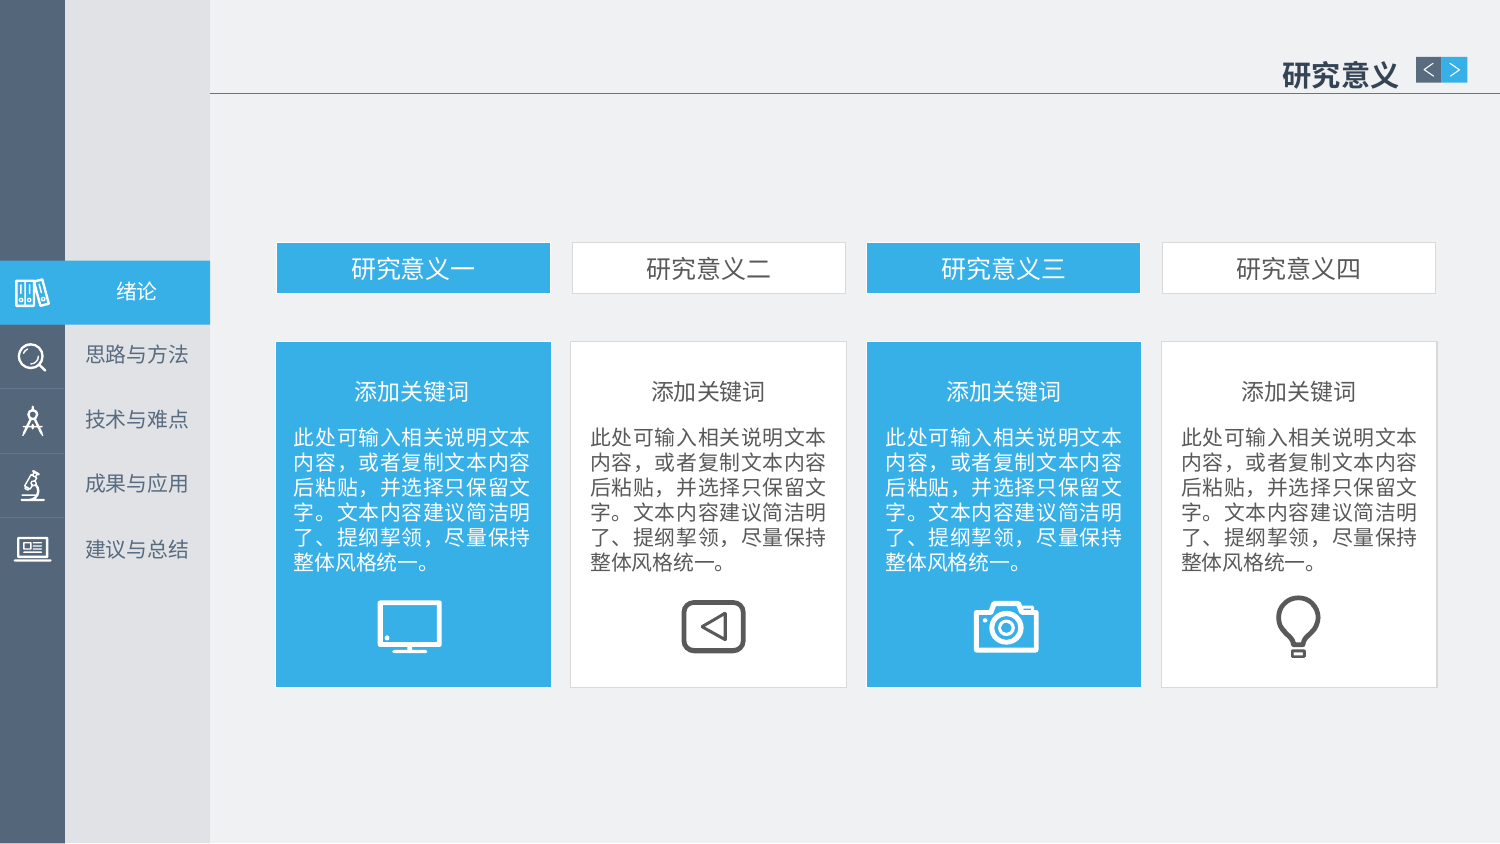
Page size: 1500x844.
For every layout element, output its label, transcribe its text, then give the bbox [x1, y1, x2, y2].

text_box 成果与应用 [70, 463, 204, 503]
text_box 研究意义 [1022, 40, 1400, 93]
text_box 添加关键词 此处可输入相关说明文本内容，或者复制文本内容后粘贴，并选择只保留文字。文本内容建议简洁明了、提纲挈领，尽量保持整体风格统一。 [885, 377, 1123, 576]
text_box 研究意义三 [866, 242, 1141, 294]
text_box 研究意义二 [572, 242, 846, 294]
text_box [20, 470, 46, 502]
text_box [377, 600, 442, 654]
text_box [1441, 56, 1468, 83]
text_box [1415, 56, 1440, 83]
text_box 添加关键词 此处可输入相关说明文本内容，或者复制文本内容后粘贴，并选择只保留文字。文本内容建议简洁明了、提纲挈领，尽量保持整体风格统一。 [1180, 377, 1418, 576]
text_box 思路与方法 [70, 334, 204, 374]
text_box 研究意义四 [1162, 242, 1436, 294]
text_box 技术与难点 [70, 399, 204, 439]
text_box [22, 405, 44, 437]
text_box [0, 259, 212, 327]
text_box [1161, 341, 1437, 688]
text_box 建议与总结 [70, 529, 204, 569]
text_box [1276, 595, 1321, 648]
text_box 添加关键词 此处可输入相关说明文本内容，或者复制文本内容后粘贴，并选择只保留文字。文本内容建议简洁明了、提纲挈领，尽量保持整体风格统一。 [294, 377, 531, 576]
text_box 添加关键词 此处可输入相关说明文本内容，或者复制文本内容后粘贴，并选择只保留文字。文本内容建议简洁明了、提纲挈领，尽量保持整体风格统一。 [590, 377, 827, 576]
text_box [13, 536, 52, 562]
text_box [973, 600, 1039, 653]
text_box [866, 341, 1142, 688]
text_box [15, 278, 50, 308]
text_box 研究意义一 [276, 242, 551, 294]
text_box [1291, 649, 1306, 658]
text_box [570, 341, 847, 688]
text_box [17, 343, 47, 372]
text_box 绪论 [101, 271, 173, 311]
text_box [275, 341, 552, 688]
text_box [681, 600, 746, 654]
